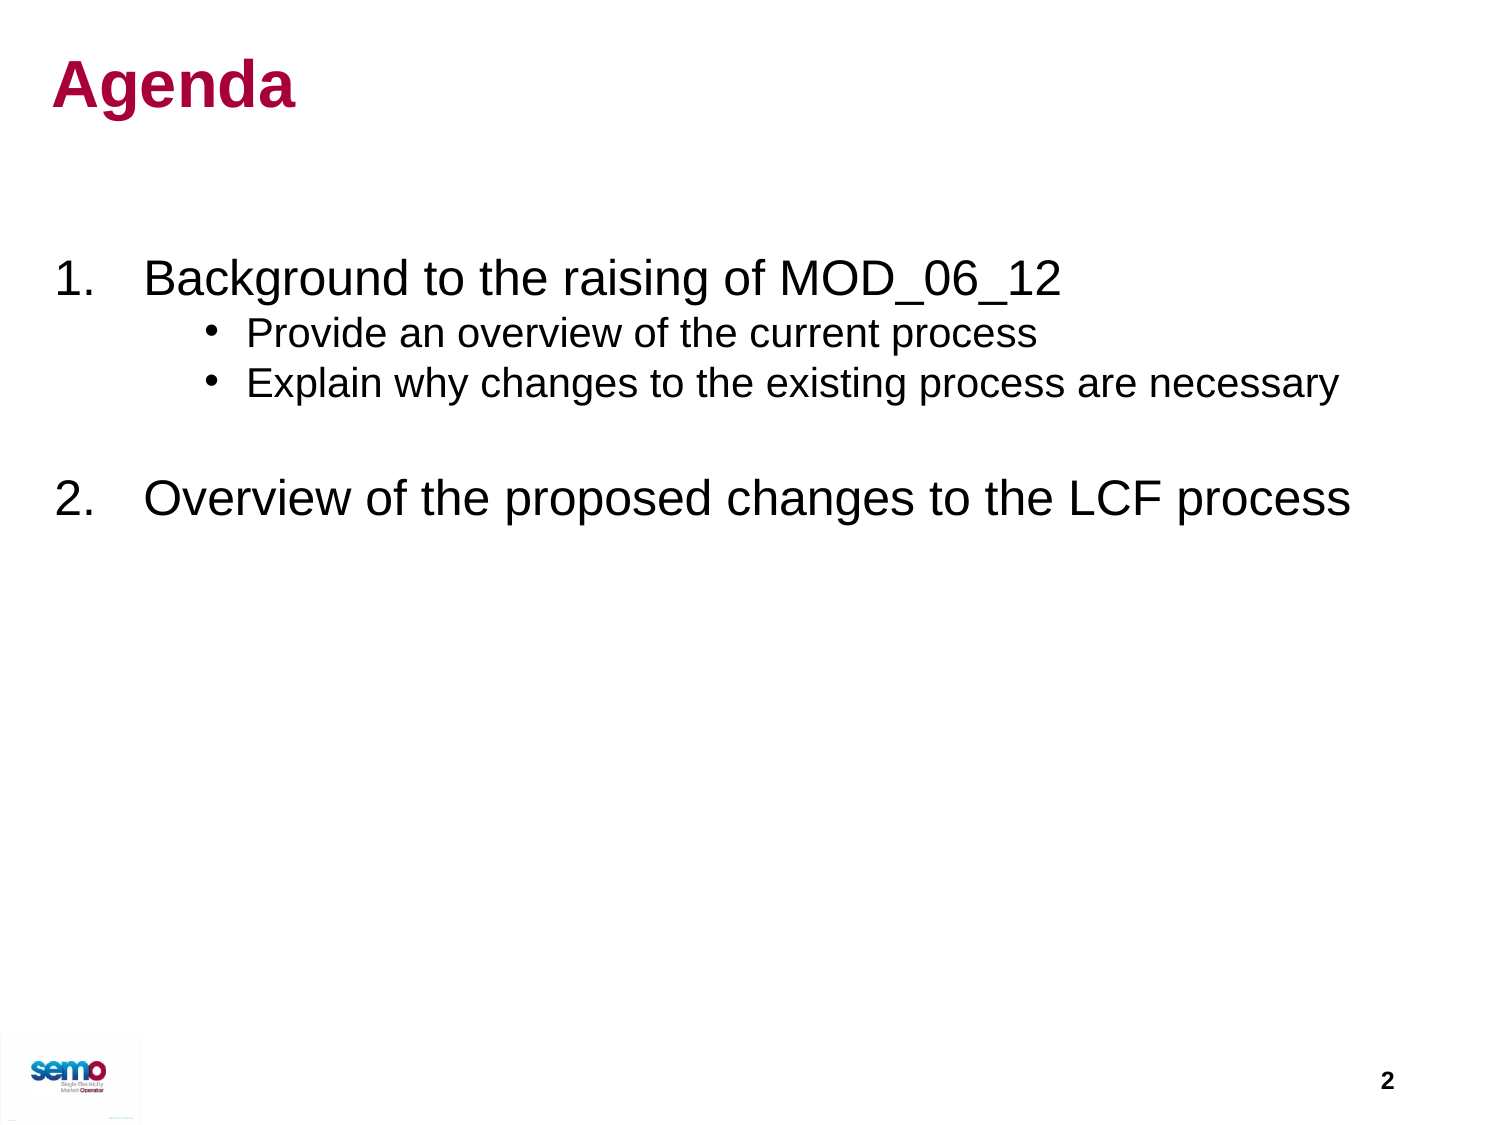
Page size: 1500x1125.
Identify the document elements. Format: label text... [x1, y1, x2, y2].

picture [56, 1060, 70, 1064]
text_box Background to the raising of MOD_06_12 Provide an overview of the current process Explain why changes to the existing process are necessary Overview of the proposed changes to the LCF process [39, 178, 1446, 603]
text_box Agenda [36, 33, 1469, 129]
picture [31, 1060, 106, 1093]
